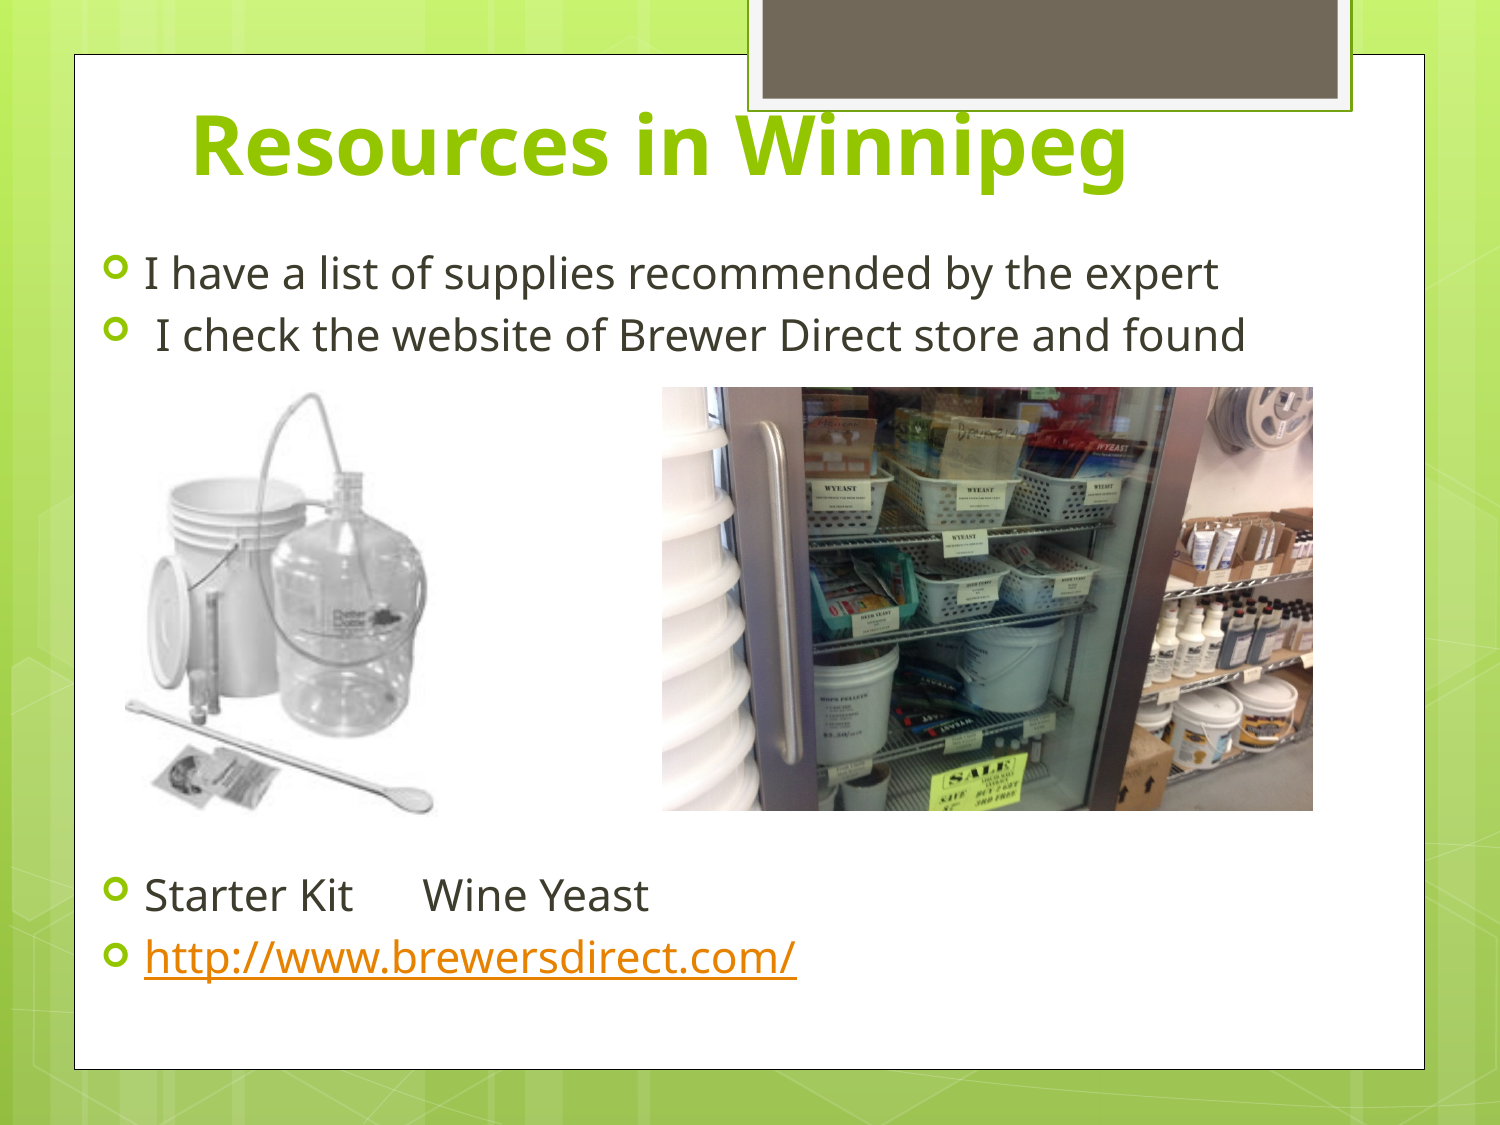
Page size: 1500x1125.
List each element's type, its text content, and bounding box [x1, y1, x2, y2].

list I have a list of supplies recommended by the expert I check the website of Brewer Direct store and found Starter Kit Wine Yeast http://www.brewersdirect.com/ [75, 237, 1425, 1005]
title Resources in Winnipeg [174, 75, 1328, 200]
picture [662, 387, 1313, 811]
picture [124, 389, 438, 817]
